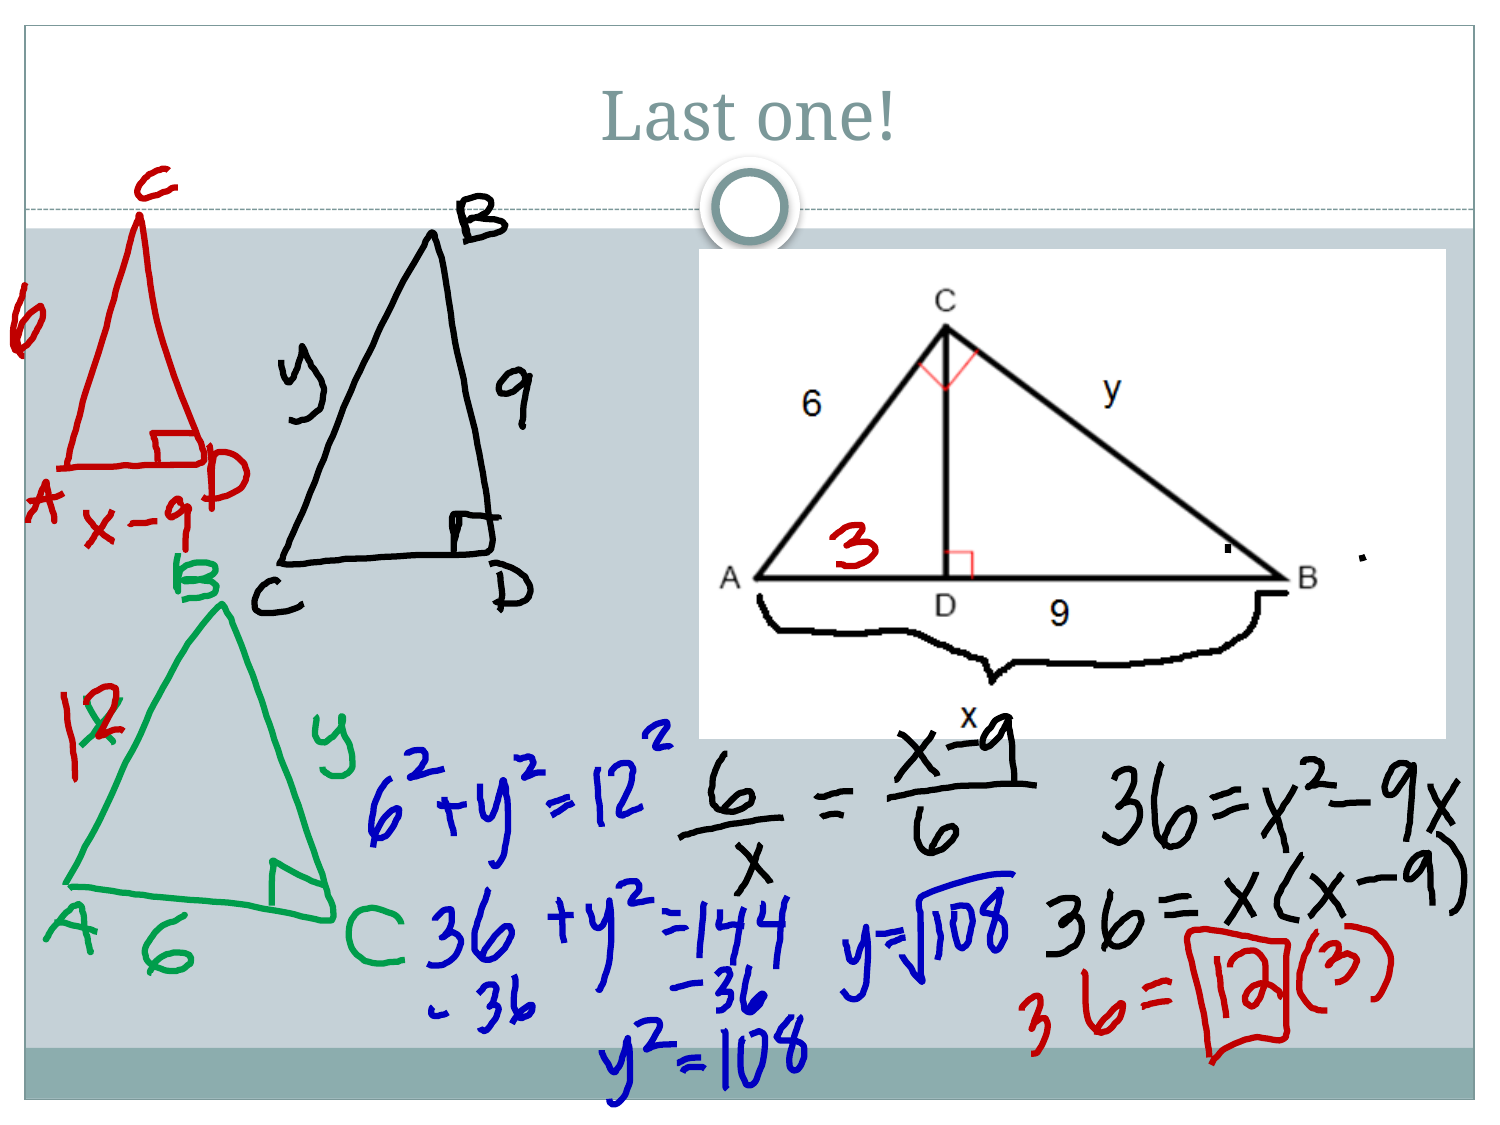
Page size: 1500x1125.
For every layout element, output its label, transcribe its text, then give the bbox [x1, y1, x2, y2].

text_box [202, 443, 248, 510]
text_box [427, 908, 462, 967]
text_box [736, 843, 753, 862]
text_box [136, 167, 178, 200]
text_box [1225, 878, 1242, 898]
text_box [1436, 833, 1465, 914]
text_box [436, 803, 446, 807]
text_box [114, 697, 121, 710]
text_box [1344, 925, 1392, 1000]
text_box [1383, 762, 1415, 842]
text_box [85, 685, 125, 738]
text_box [1261, 785, 1297, 837]
text_box [458, 195, 507, 243]
text_box [253, 578, 304, 614]
text_box [151, 432, 196, 462]
text_box [1102, 768, 1141, 844]
text_box [644, 721, 672, 749]
text_box [635, 1019, 677, 1051]
text_box [280, 345, 325, 423]
text_box [546, 796, 571, 807]
text_box [1308, 873, 1343, 918]
text_box [498, 368, 531, 428]
text_box [1242, 898, 1255, 918]
text_box [1141, 1000, 1171, 1008]
text_box [886, 936, 906, 948]
text_box [99, 528, 115, 543]
text_box [489, 561, 532, 605]
text_box [473, 888, 513, 961]
text_box [550, 801, 575, 817]
text_box [1153, 762, 1196, 848]
text_box [916, 806, 957, 854]
text_box [54, 921, 98, 933]
text_box [479, 779, 509, 867]
text_box [477, 983, 500, 1032]
text_box [64, 603, 335, 922]
text_box [56, 213, 206, 471]
text_box [841, 926, 869, 1000]
text_box [820, 813, 844, 818]
text_box [1442, 808, 1454, 826]
text_box [875, 929, 904, 935]
text_box [106, 734, 114, 744]
text_box [27, 492, 65, 503]
text_box [1329, 801, 1371, 806]
text_box [901, 873, 1015, 983]
text_box [314, 715, 354, 777]
text_box [1081, 970, 1124, 1035]
text_box [934, 911, 942, 961]
text_box [448, 803, 467, 807]
text_box [556, 899, 566, 944]
text_box [1275, 817, 1287, 854]
text_box [715, 968, 732, 1012]
text_box [681, 1066, 706, 1073]
text_box [128, 520, 158, 525]
text_box [663, 927, 687, 935]
text_box [886, 782, 1037, 800]
text_box [1212, 805, 1249, 819]
text_box [678, 816, 784, 839]
text_box [44, 924, 92, 953]
text_box [175, 553, 218, 601]
text_box [85, 509, 114, 548]
text_box [736, 843, 762, 897]
text_box [661, 910, 681, 914]
text_box [595, 766, 603, 827]
text_box [88, 707, 100, 724]
text_box [775, 1014, 806, 1072]
text_box [1021, 994, 1049, 1055]
text_box [1225, 871, 1257, 925]
text_box [1302, 758, 1337, 789]
text_box [588, 899, 612, 991]
text_box [271, 859, 326, 906]
text_box [1298, 931, 1328, 1012]
text_box [513, 755, 546, 779]
text_box [1210, 788, 1242, 800]
text_box [918, 752, 939, 777]
text_box [370, 777, 400, 848]
text_box [1011, 751, 1016, 782]
text_box [732, 907, 746, 966]
text_box [1357, 876, 1397, 884]
text_box [430, 1006, 449, 1017]
text_box [1310, 874, 1328, 894]
text_box [1328, 893, 1345, 918]
text_box [12, 284, 44, 357]
text_box [741, 965, 766, 1014]
text_box [85, 509, 101, 530]
text_box [1264, 787, 1276, 816]
text_box [511, 974, 534, 1025]
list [699, 249, 1446, 740]
text_box [722, 1029, 728, 1090]
text_box [739, 1030, 766, 1087]
text_box [58, 903, 86, 927]
text_box [618, 880, 655, 905]
text_box [717, 909, 739, 929]
text_box [1427, 779, 1460, 833]
text_box [1103, 889, 1143, 950]
text_box [775, 895, 789, 970]
text_box [676, 1056, 702, 1064]
text_box [1405, 851, 1434, 906]
text_box [347, 907, 405, 965]
text_box [1276, 854, 1303, 922]
text_box [1186, 928, 1289, 1066]
text_box [710, 752, 754, 813]
text_box [1321, 942, 1357, 984]
text_box [451, 513, 500, 552]
text_box [1046, 897, 1083, 955]
text_box [610, 762, 644, 817]
text_box [671, 981, 704, 989]
text_box [406, 749, 445, 779]
text_box [166, 497, 190, 551]
text_box [950, 904, 974, 950]
text_box [1164, 912, 1199, 916]
text_box [894, 751, 921, 781]
text_box [601, 1037, 631, 1106]
text_box [443, 796, 455, 837]
text_box [1158, 895, 1190, 901]
text_box [62, 691, 76, 781]
title Last one! [49, 37, 1450, 162]
text_box [981, 886, 1006, 952]
text_box [37, 481, 50, 499]
text_box [698, 901, 706, 959]
text_box [27, 500, 56, 523]
text_box [1143, 979, 1172, 991]
text_box [80, 718, 106, 747]
text_box [815, 790, 854, 798]
text_box [143, 914, 192, 974]
text_box [1429, 783, 1442, 807]
text_box [278, 231, 494, 567]
text_box [758, 902, 781, 926]
